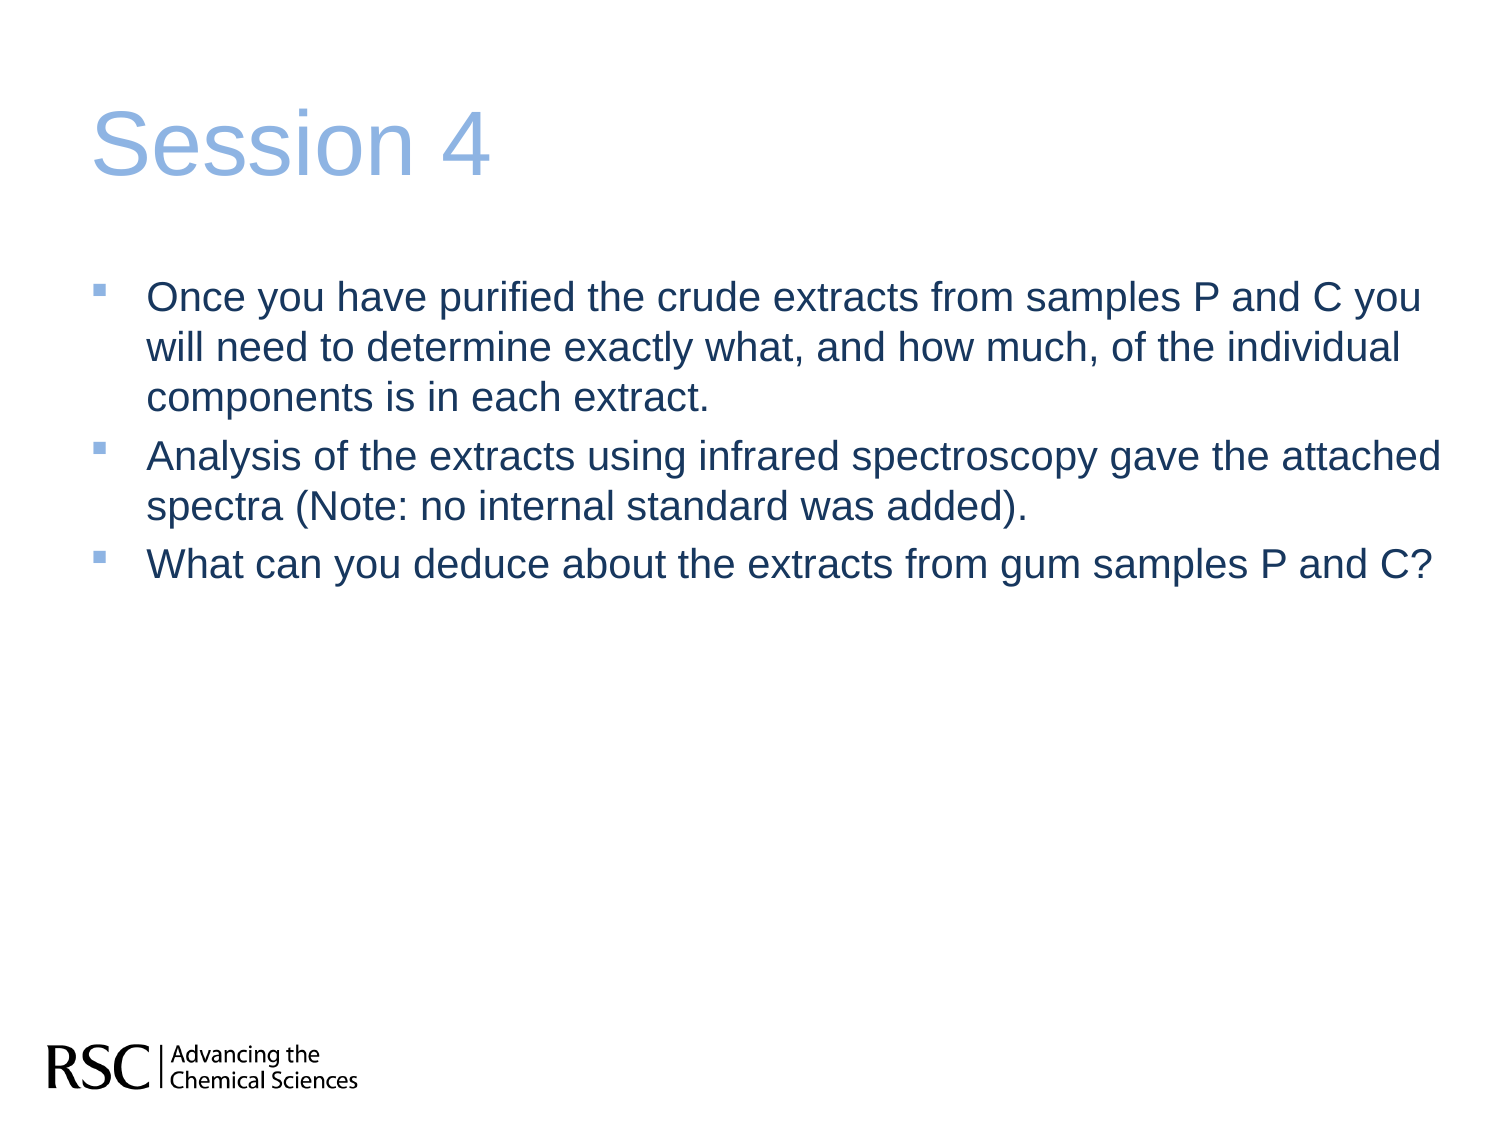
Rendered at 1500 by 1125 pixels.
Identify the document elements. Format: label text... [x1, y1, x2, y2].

title Session 4 [75, 45, 1425, 233]
list Once you have purified the crude extracts from samples P and C you will need to determine exactly what, and how much, of the individual components is in each extract. Analysis of the extracts using infrared spectroscopy gave the attached spectra (Note: no internal standard was added). What can you deduce about the extracts from gum samples P and C? [75, 262, 1475, 1005]
